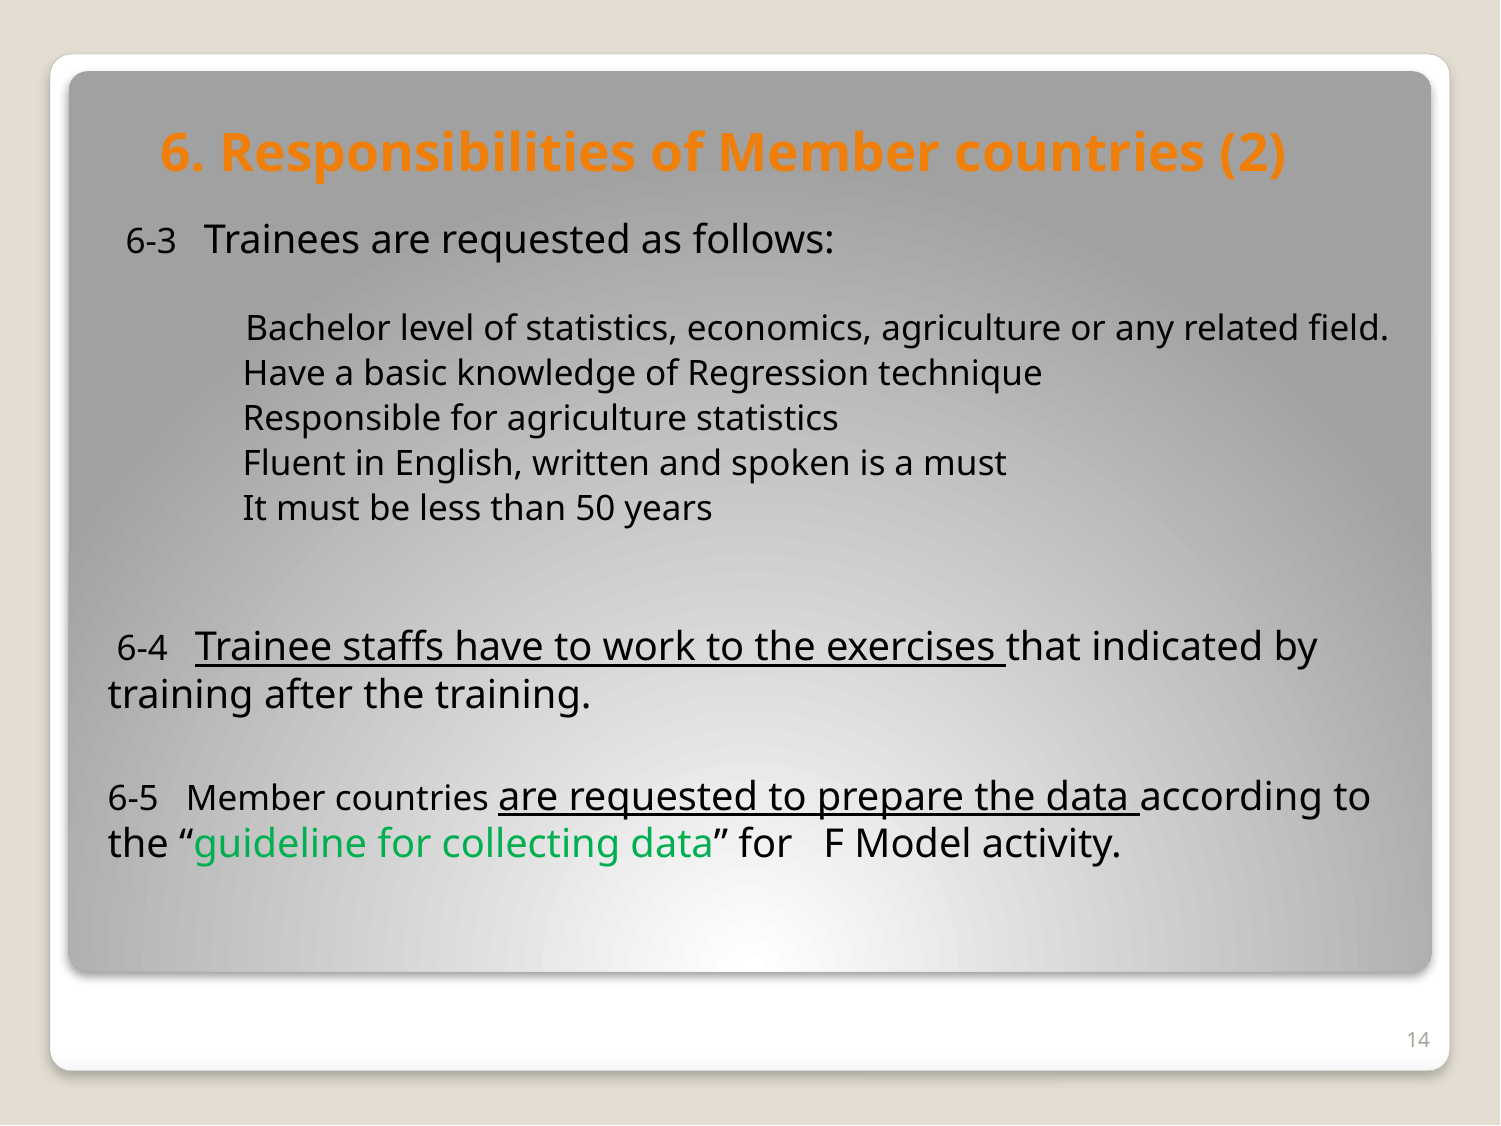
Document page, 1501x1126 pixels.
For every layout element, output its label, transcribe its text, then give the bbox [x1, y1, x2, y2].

slide_number 14 [1369, 1002, 1445, 1063]
list 6. Responsibilities of Member countries (2) 6-3 Trainees are requested as follows: Bachelor level of statistics, economics, agriculture or any related field. Have a basic knowledge of Regression technique Responsible for agriculture statistics Fluent in English, written and spoken is a must It must be less than 50 years 6-4 Trainee staffs have to work to the exercises that indicated by training after the training. 6-5 Member countries are requested to prepare the data according to the “guideline for collecting data” for F Model activity. [77, 74, 1421, 916]
